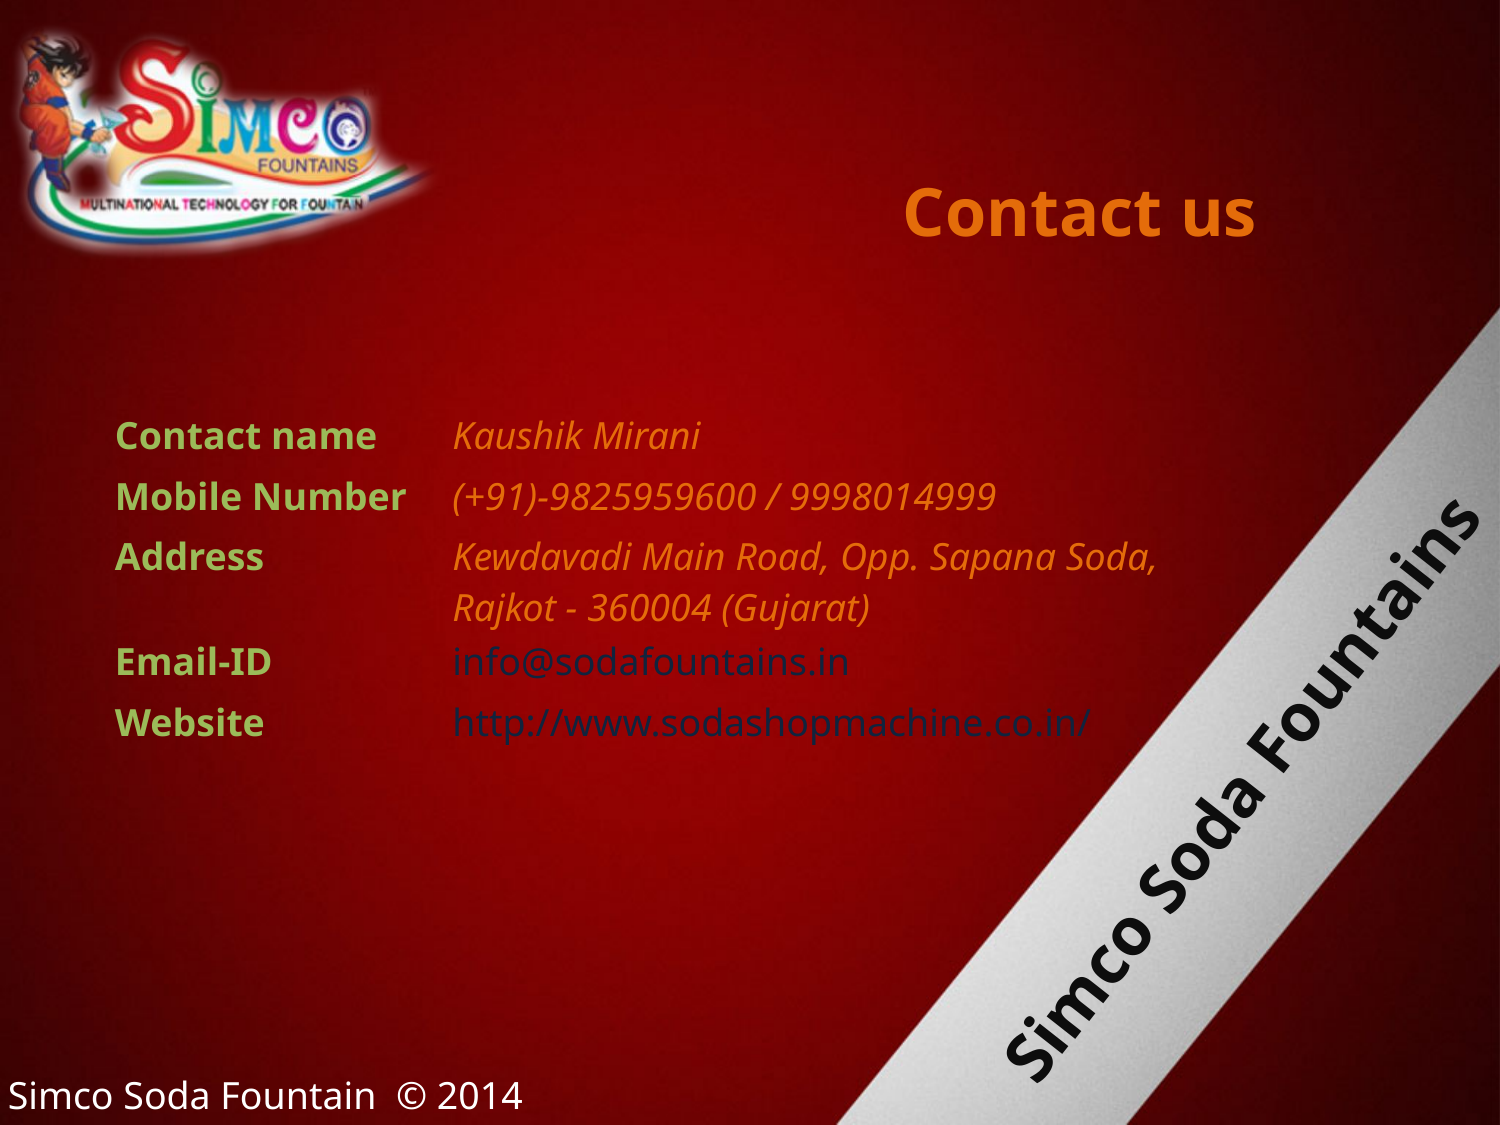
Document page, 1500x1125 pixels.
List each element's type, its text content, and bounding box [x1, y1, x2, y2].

table_cell Website [100, 689, 437, 750]
picture [0, 0, 1500, 1125]
table_header Kaushik Mirani [437, 402, 1187, 463]
table_cell (+91)-9825959600 / 9998014999 [437, 463, 1187, 523]
table_cell Email-ID [100, 628, 437, 689]
text_box Contact us [888, 162, 1273, 258]
table_cell Address [100, 523, 437, 628]
table_cell Kewdavadi Main Road, Opp. Sapana Soda, Rajkot - 360004 (Gujarat) [437, 523, 1187, 628]
table_cell http://www.sodashopmachine.co.in/ [437, 689, 1187, 750]
table_header Contact name [100, 402, 437, 463]
table_cell info@sodafountains.in [437, 628, 1187, 689]
table_cell Mobile Number [100, 463, 437, 523]
